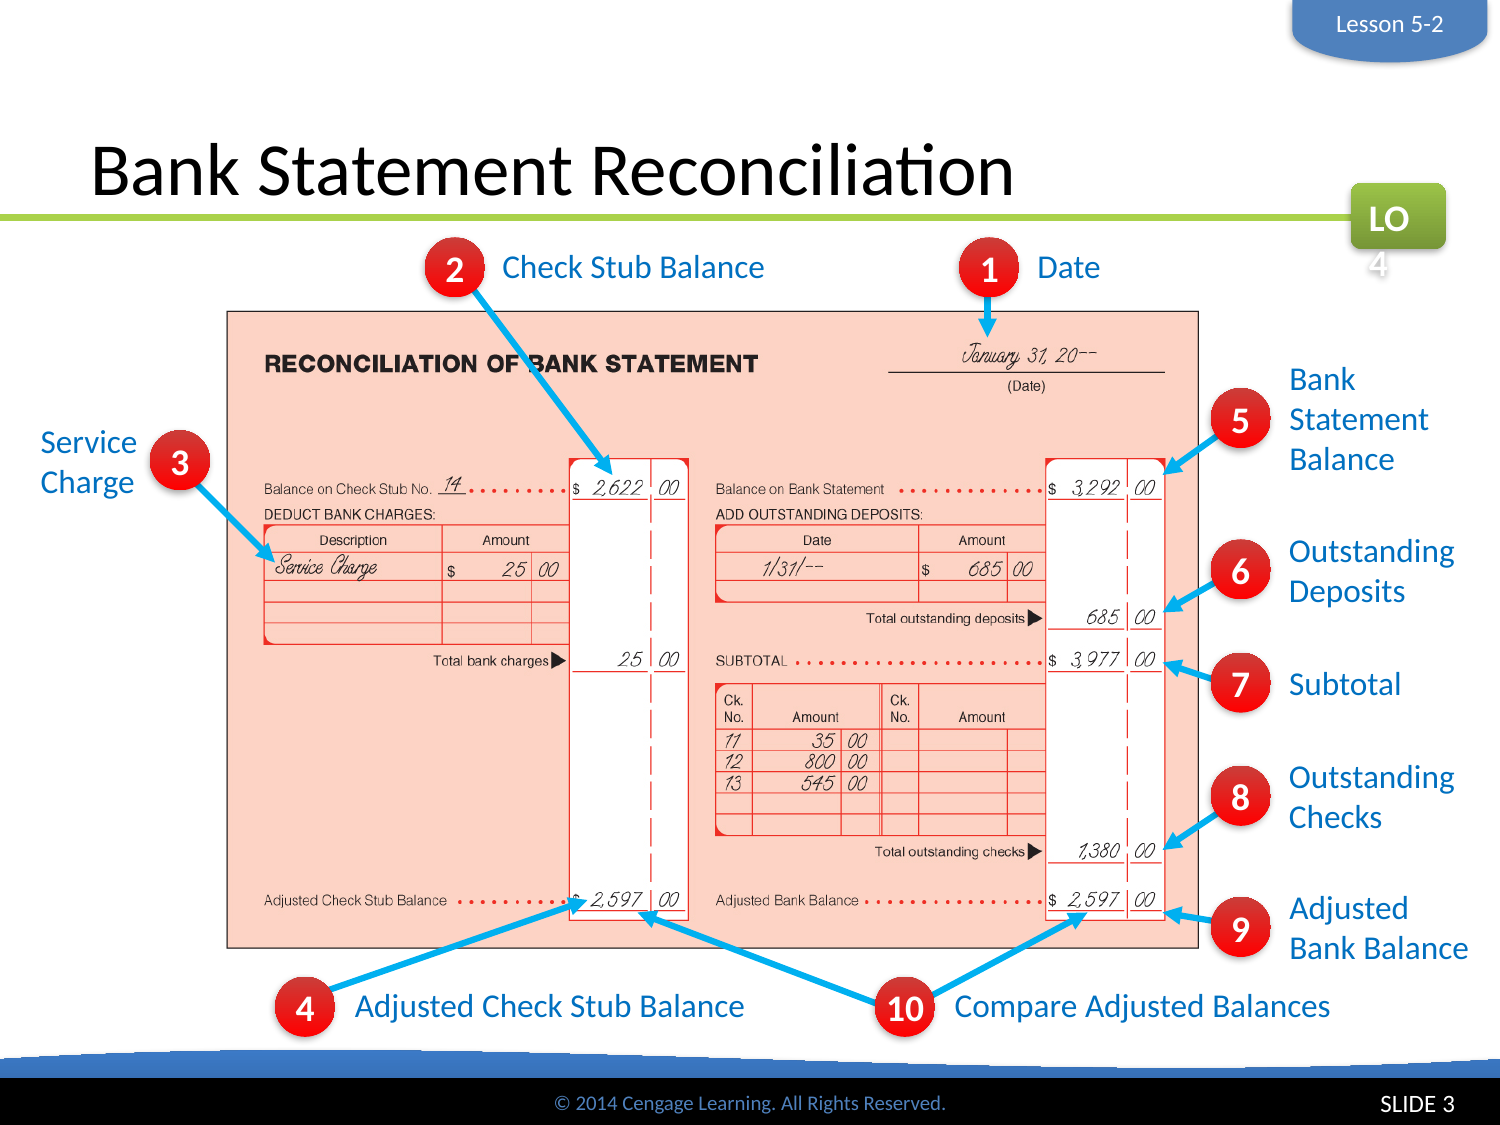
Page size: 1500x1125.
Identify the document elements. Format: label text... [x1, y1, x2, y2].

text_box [424, 237, 838, 476]
slide_number SLIDE 3 [1170, 1080, 1470, 1125]
title Bank Statement Reconciliation [75, 29, 1350, 218]
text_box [959, 237, 1117, 338]
picture [224, 309, 1201, 951]
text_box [1162, 521, 1472, 618]
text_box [1292, 0, 1488, 63]
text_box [1162, 747, 1472, 851]
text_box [1162, 878, 1486, 976]
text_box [1162, 349, 1447, 487]
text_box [637, 912, 1349, 1038]
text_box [1162, 652, 1418, 713]
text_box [24, 412, 276, 563]
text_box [274, 899, 763, 1038]
text_box LO4 [1350, 183, 1446, 250]
